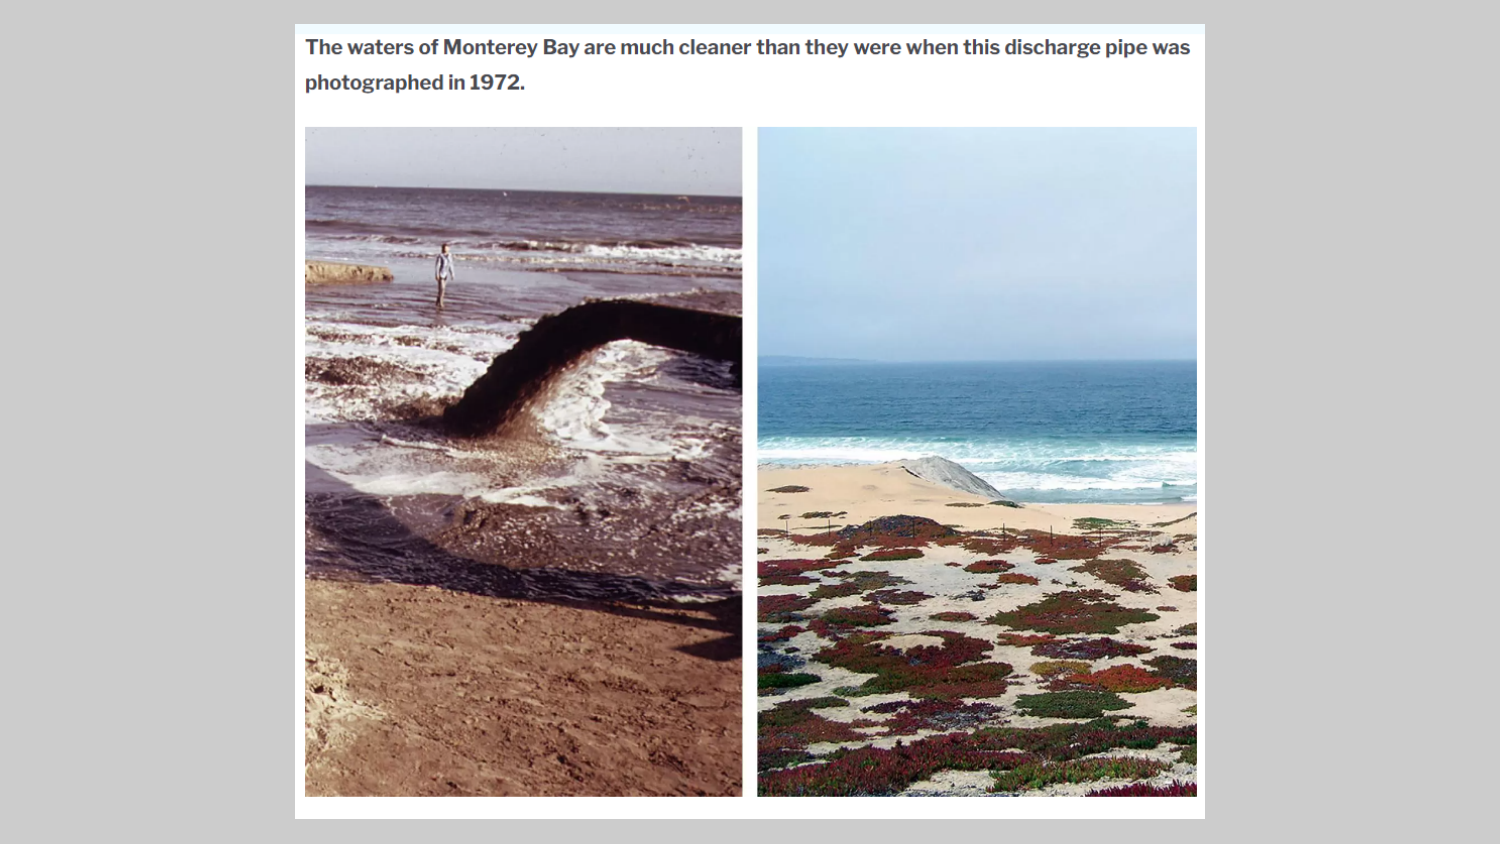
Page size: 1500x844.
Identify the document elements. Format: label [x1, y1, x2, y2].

picture [295, 24, 1205, 819]
